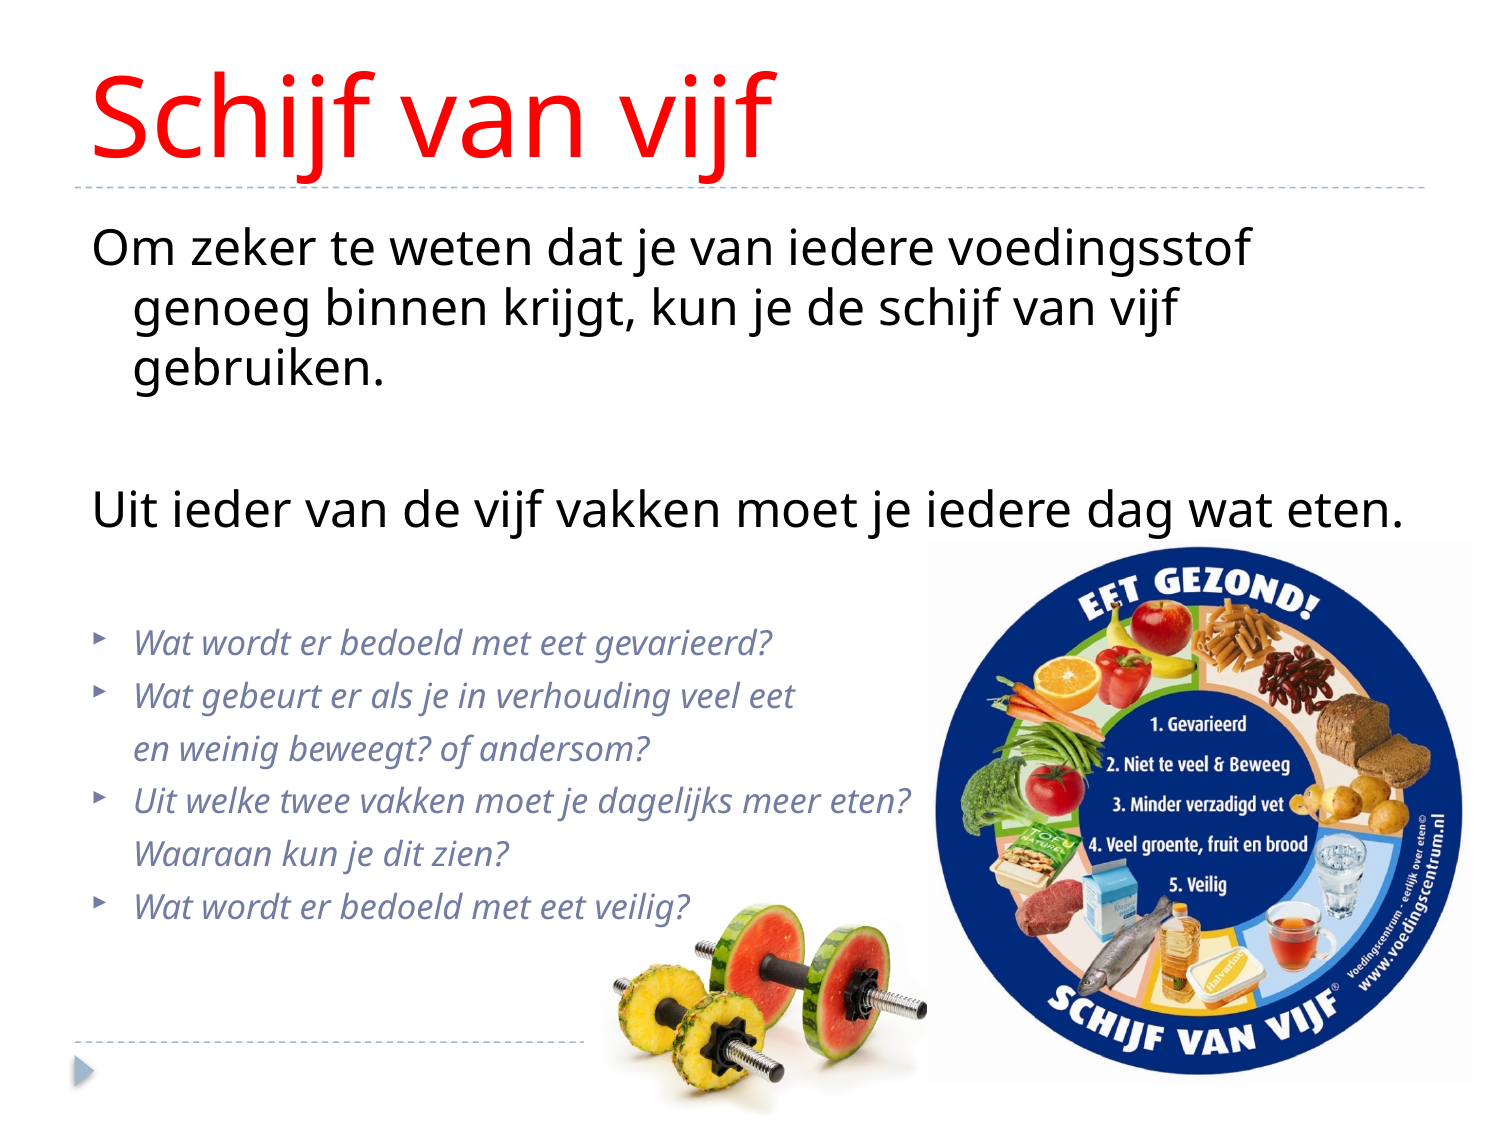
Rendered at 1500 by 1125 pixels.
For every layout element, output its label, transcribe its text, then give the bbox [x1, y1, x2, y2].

picture [584, 538, 1471, 1125]
title Schijf van vijf [75, 37, 1425, 188]
list Om zeker te weten dat je van iedere voedingsstof genoeg binnen krijgt, kun je de schijf van vijf gebruiken. Uit ieder van de vijf vakken moet je iedere dag wat eten. Wat wordt er bedoeld met eet gevarieerd? Wat gebeurt er als je in verhouding veel eet en weinig beweegt? of andersom? Uit welke twee vakken moet je dagelijks meer eten? Waaraan kun je dit zien? Wat wordt er bedoeld met eet veilig? [76, 208, 1425, 951]
